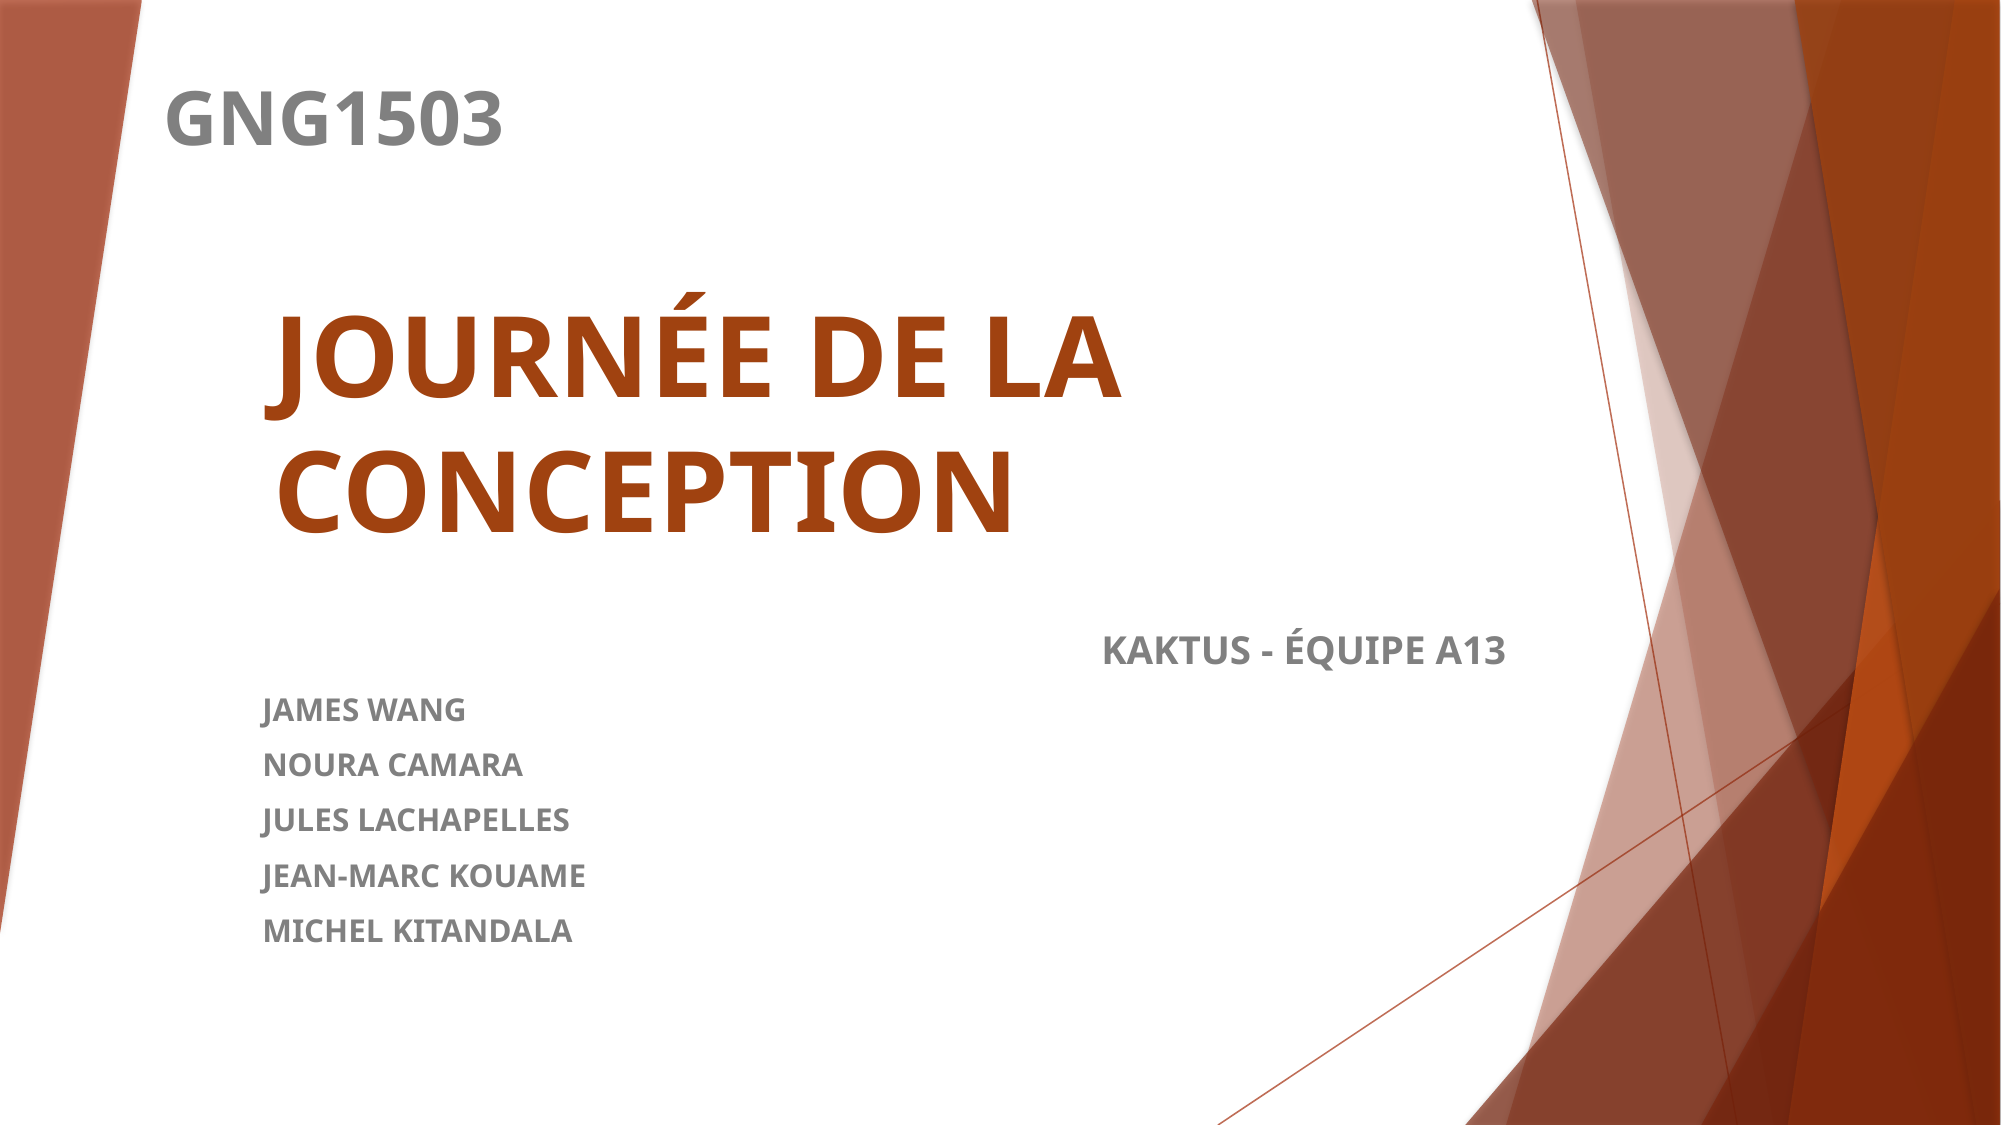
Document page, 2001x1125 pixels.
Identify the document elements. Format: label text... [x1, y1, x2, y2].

subtitle KAKTUS - ÉQUIPE A13 JAMES WANG NOURA CAMARA JULES LACHAPELLES JEAN-MARC KOUAME MICHEL KITANDALA [247, 618, 1522, 958]
text_box GNG1503 [148, 63, 938, 191]
title JOURNÉE DE LA CONCEPTION [258, 258, 1533, 563]
